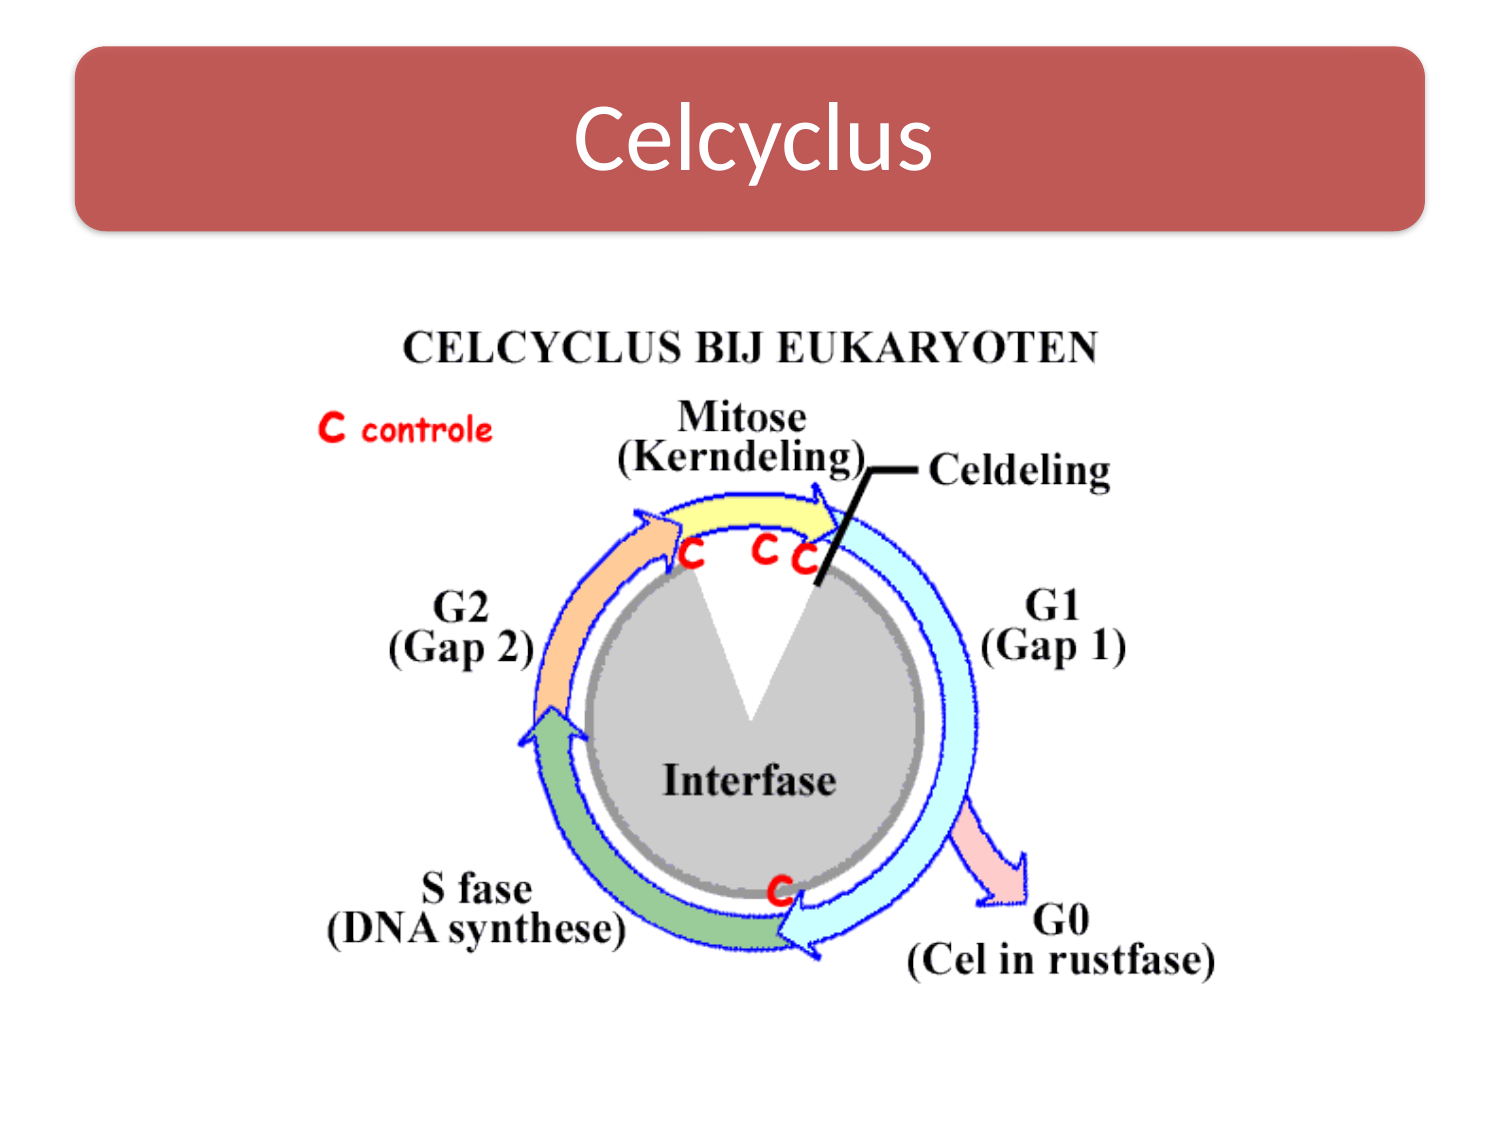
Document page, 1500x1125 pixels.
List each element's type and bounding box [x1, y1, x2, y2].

text_box [74, 44, 1426, 233]
picture [300, 314, 1247, 1002]
